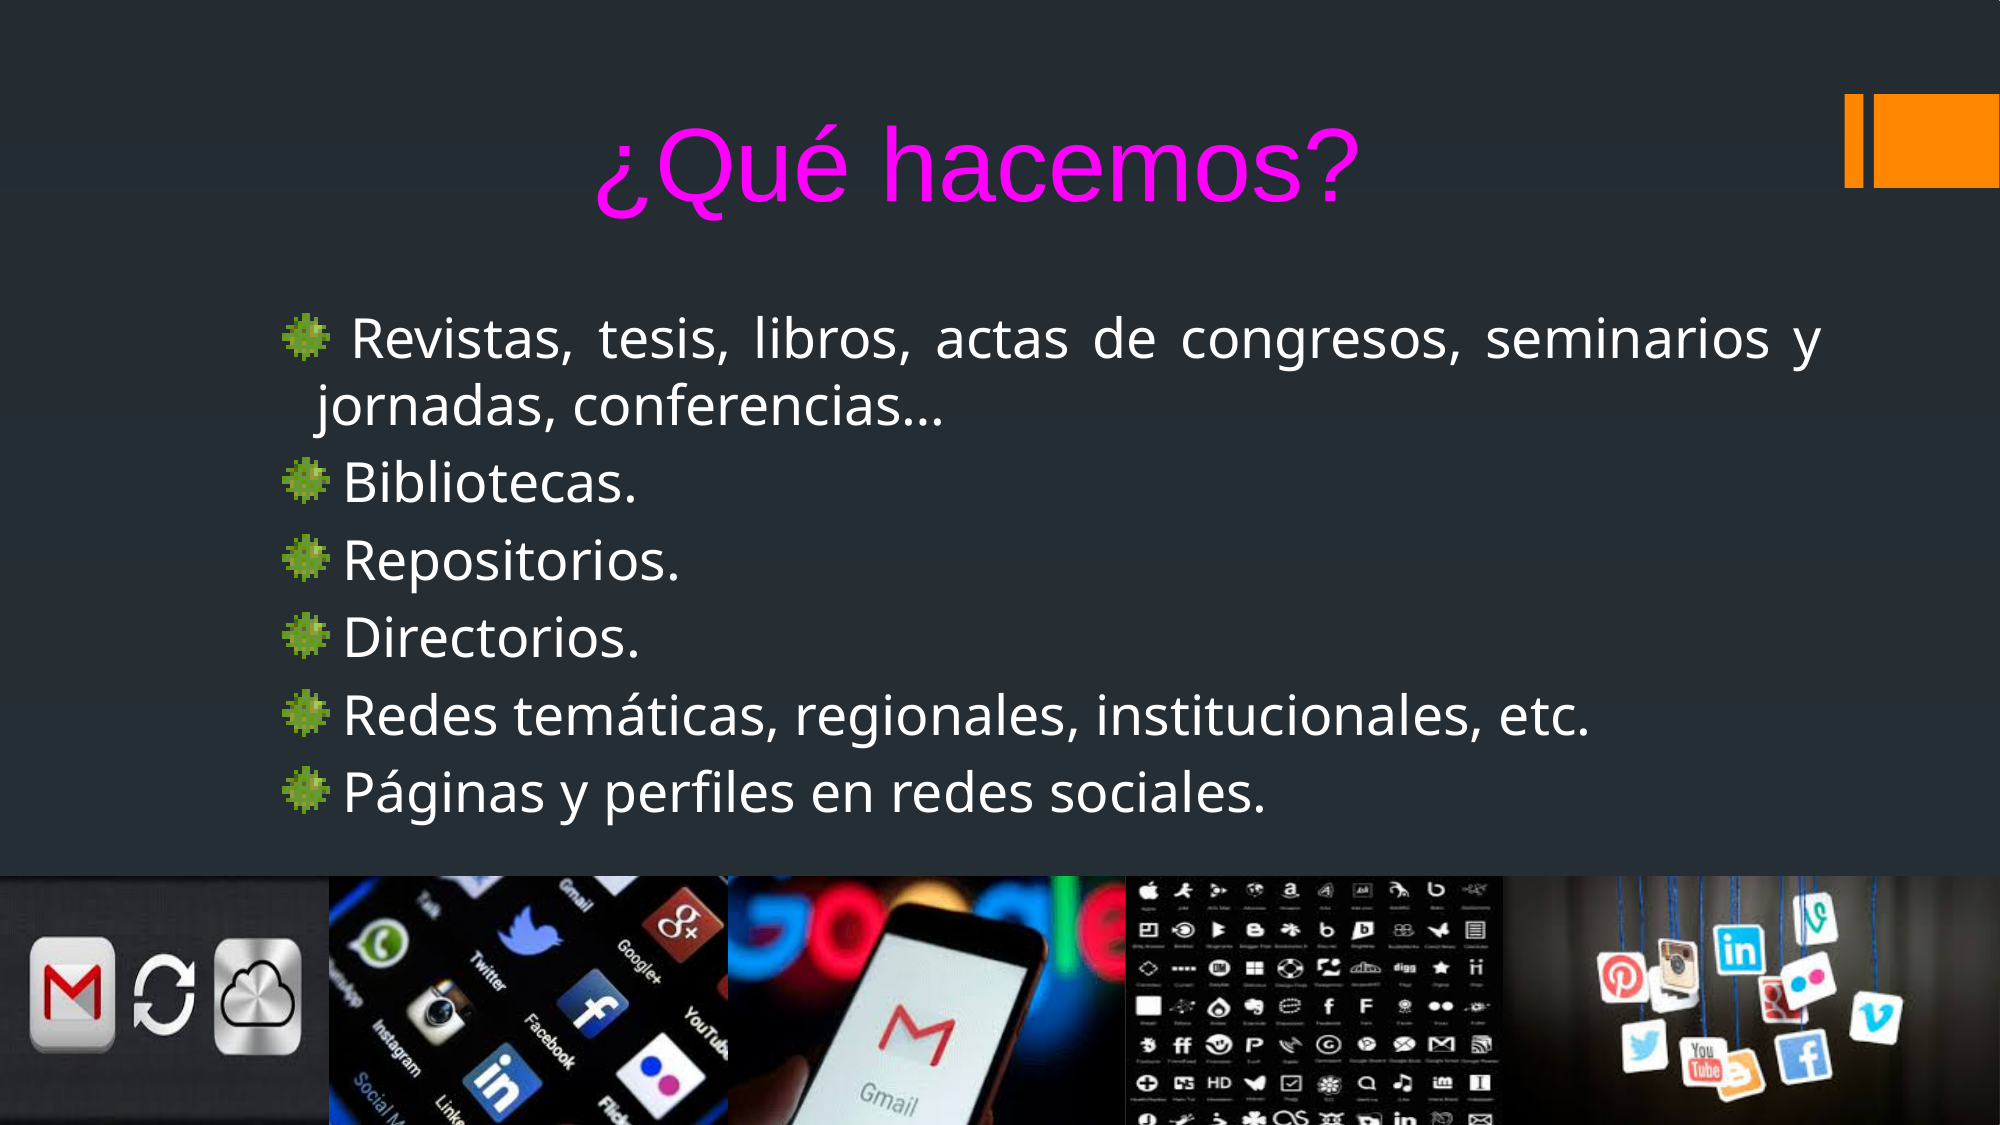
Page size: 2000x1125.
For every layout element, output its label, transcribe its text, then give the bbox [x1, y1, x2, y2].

picture [282, 534, 330, 582]
picture [282, 766, 330, 814]
picture [282, 612, 330, 659]
picture [282, 457, 330, 504]
list Revistas, tesis, libros, actas de congresos, seminarios y jornadas, conferencias… Bibliotecas. Repositorios. Directorios. Redes temáticas, regionales, institucionales, etc. Páginas y perfiles en redes sociales. [267, 243, 1839, 835]
title ¿Qué hacemos? [451, 42, 1503, 231]
picture [0, 875, 2000, 1125]
picture [282, 313, 330, 361]
picture [282, 689, 330, 737]
